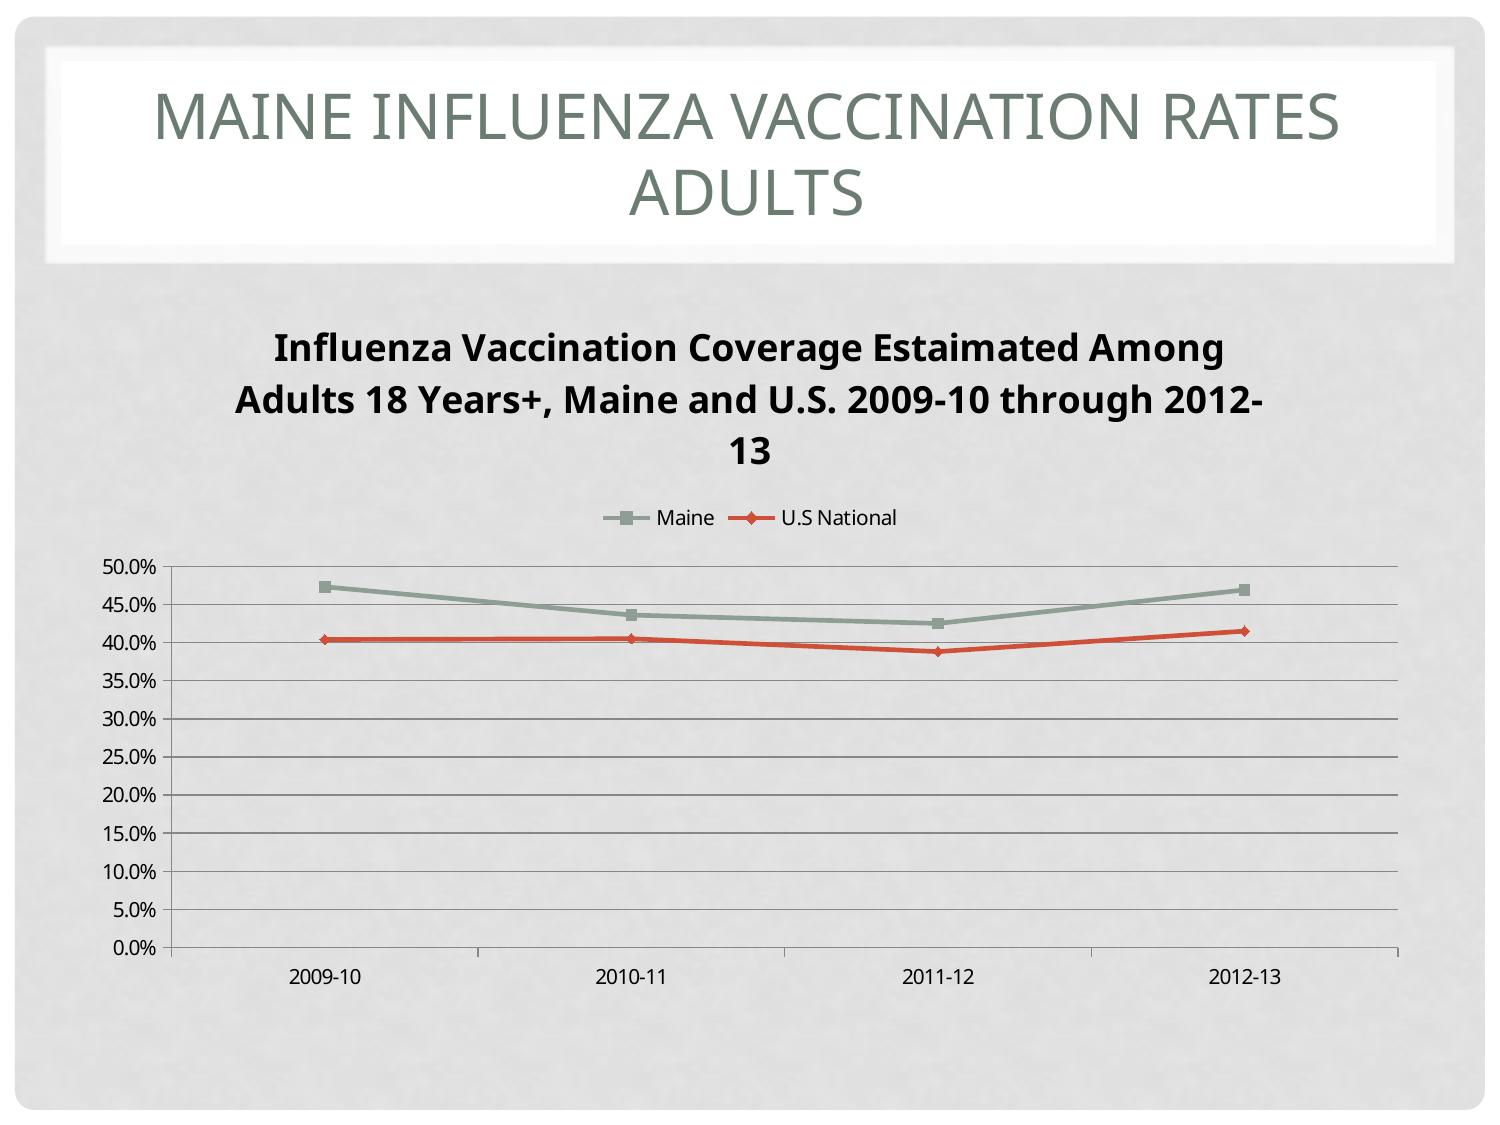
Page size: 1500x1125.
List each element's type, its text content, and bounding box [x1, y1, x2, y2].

chart [74, 287, 1426, 1006]
title Maine Influenza Vaccination Rates Adults [69, 66, 1425, 238]
